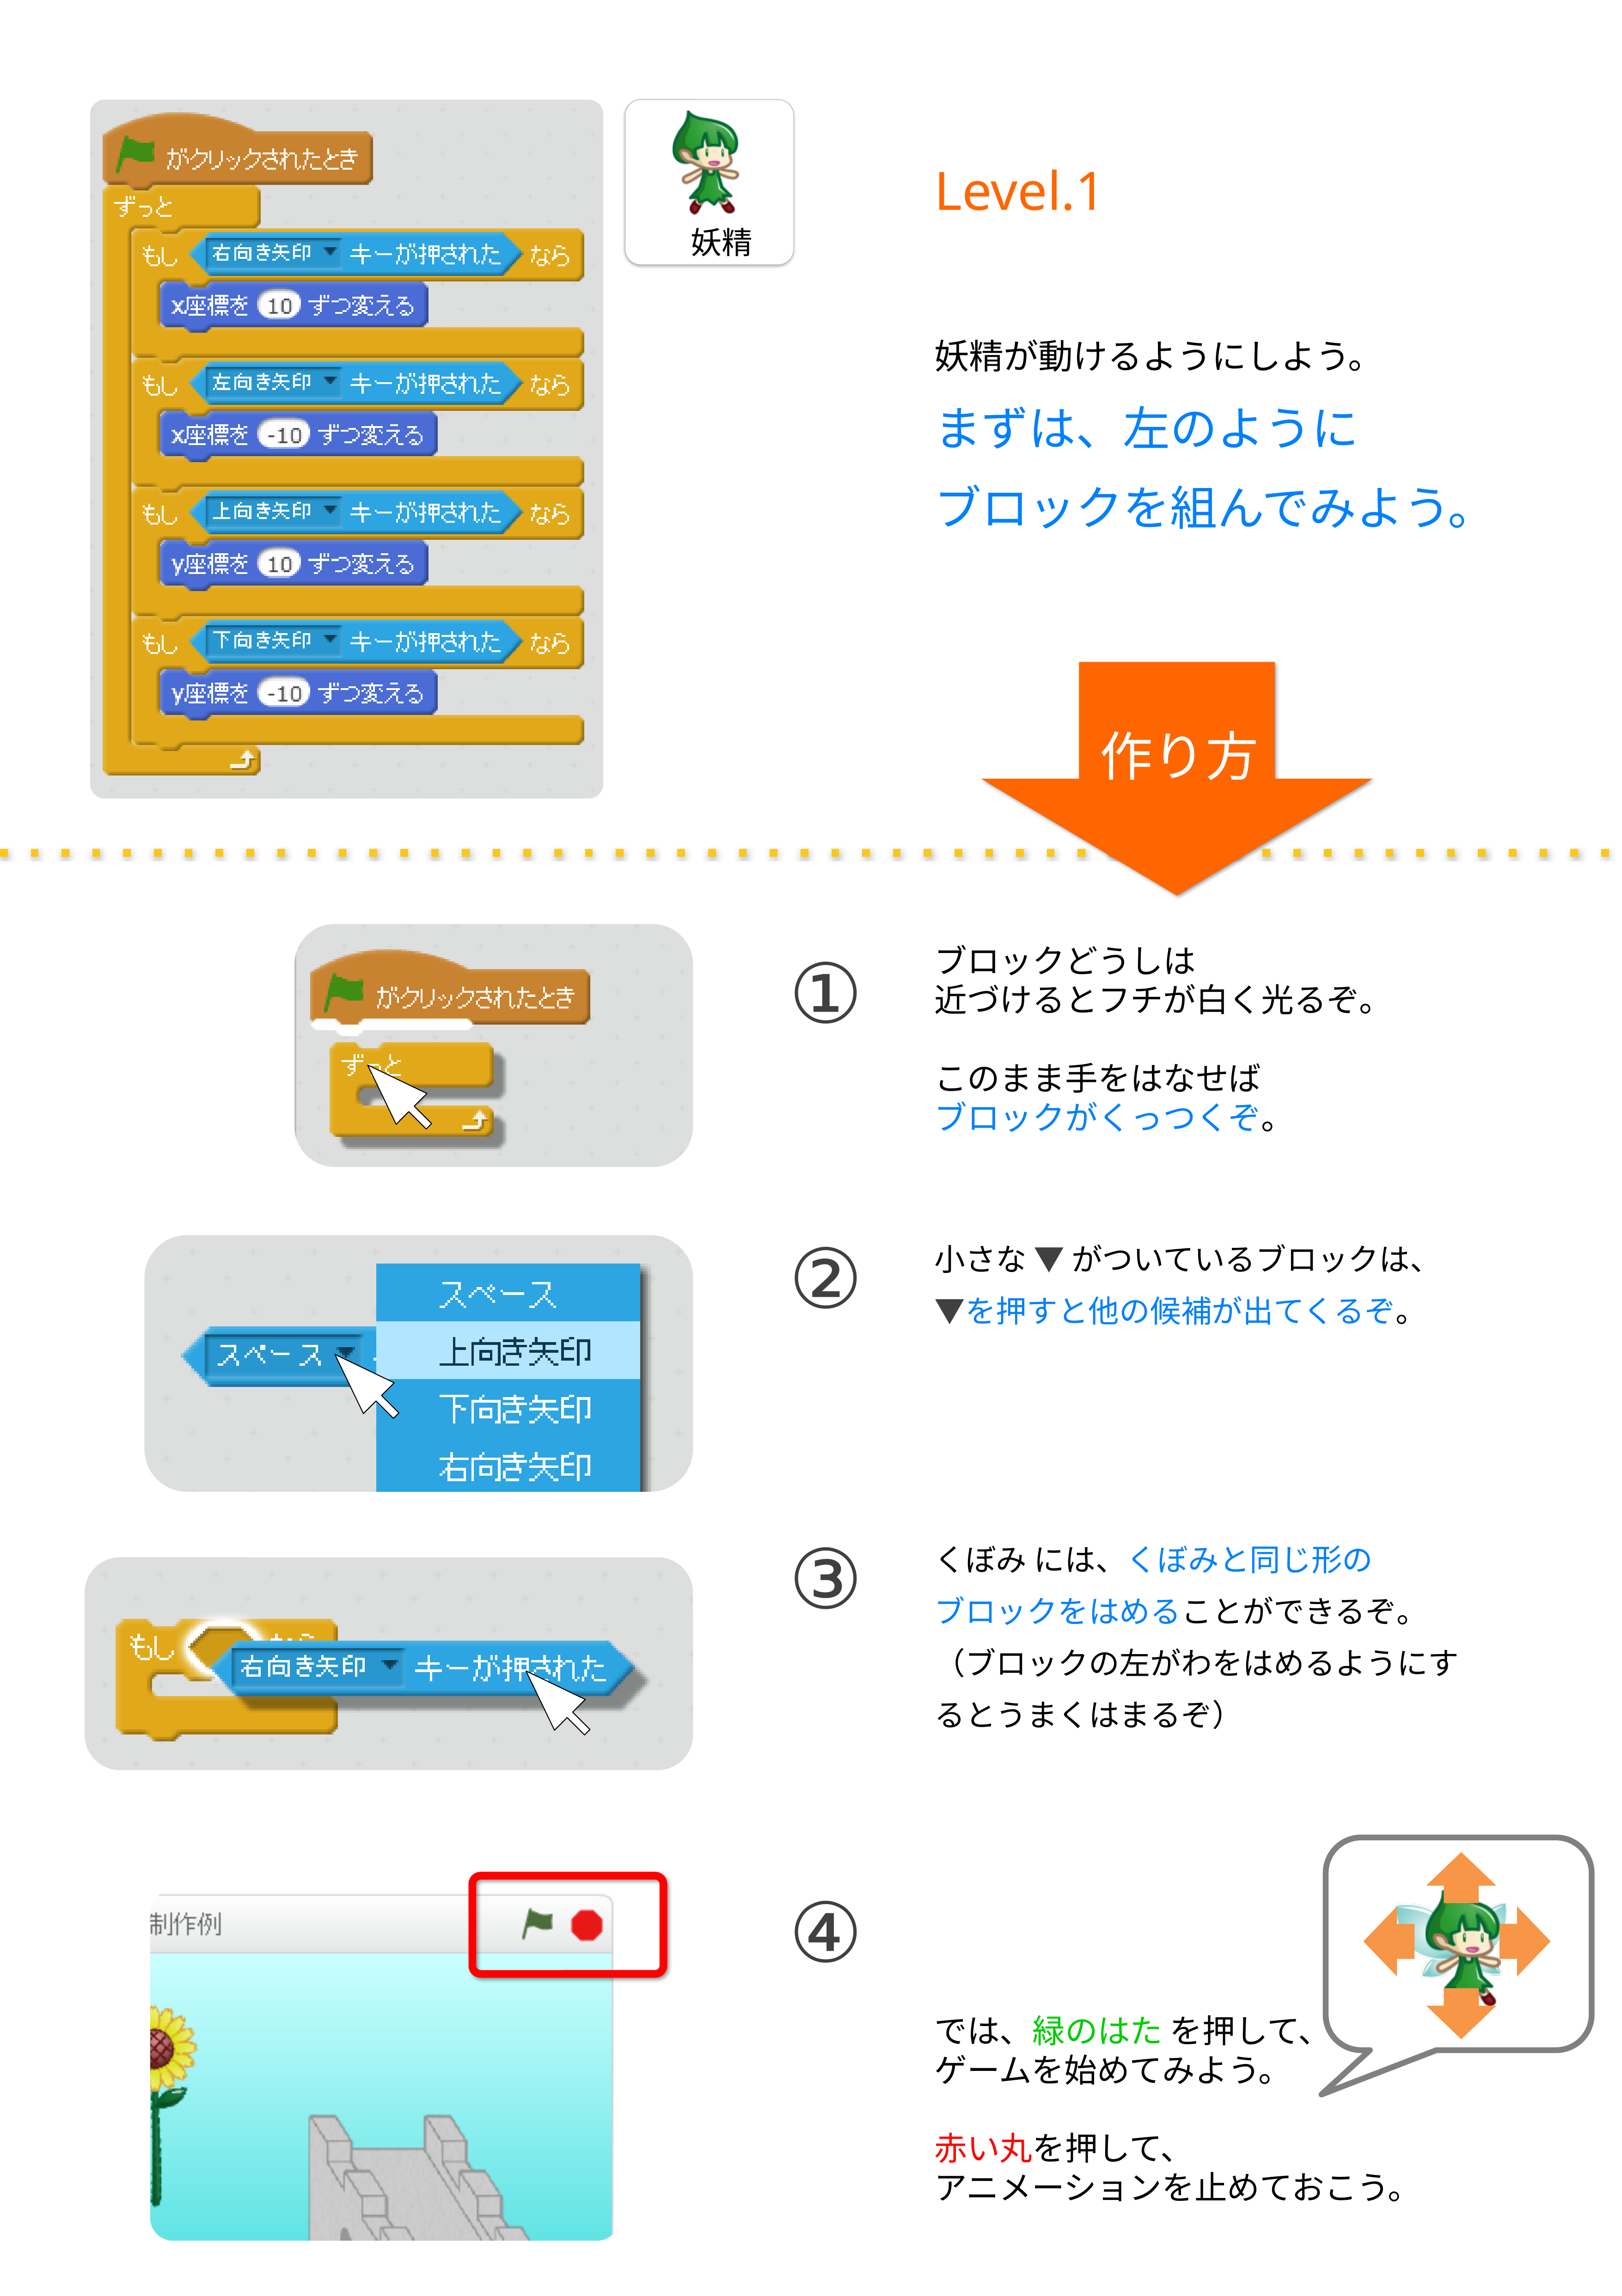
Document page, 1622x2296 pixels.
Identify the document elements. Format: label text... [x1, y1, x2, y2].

text_box [471, 1875, 665, 1975]
text_box 妖精が動けるようにしよう。 まずは、左のように ブロックを組んでみよう。 [913, 307, 1567, 545]
text_box ② [767, 1214, 896, 1336]
text_box [1516, 1905, 1522, 1910]
text_box ③ [767, 1514, 896, 1636]
text_box では、緑のはた を押して、 ゲームを始めてみよう。 赤い丸を押して、 アニメーションを止めておこう。 [913, 1999, 1555, 2217]
picture [84, 1557, 693, 1771]
picture [1395, 1890, 1508, 1910]
text_box 小さな ▼ がついているブロックは、▼を押すと他の候補が出てくるぞ。 [913, 1214, 1492, 1339]
text_box [1362, 1938, 1365, 1945]
picture [1426, 1981, 1501, 2008]
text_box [981, 661, 1373, 896]
picture [150, 1890, 620, 2241]
picture [672, 110, 739, 214]
text_box ① [767, 929, 896, 1050]
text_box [1367, 1910, 1555, 1981]
picture [90, 99, 604, 799]
picture [144, 1235, 693, 1492]
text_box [625, 99, 815, 265]
text_box [1324, 1836, 1593, 2052]
text_box ブロックどうしは 近づけるとフチが白く光るぞ。 このまま手をはなせば ブロックがくっつくぞ。 [913, 929, 1503, 1147]
picture [294, 924, 693, 1167]
text_box ④ [767, 1868, 896, 1989]
text_box Level.1 [913, 147, 1567, 232]
text_box くぼみ には、くぼみと同じ形の ブロックをはめることができるぞ。 （ブロックの左がわをはめるようにするとうまくはまるぞ） [913, 1514, 1492, 1743]
